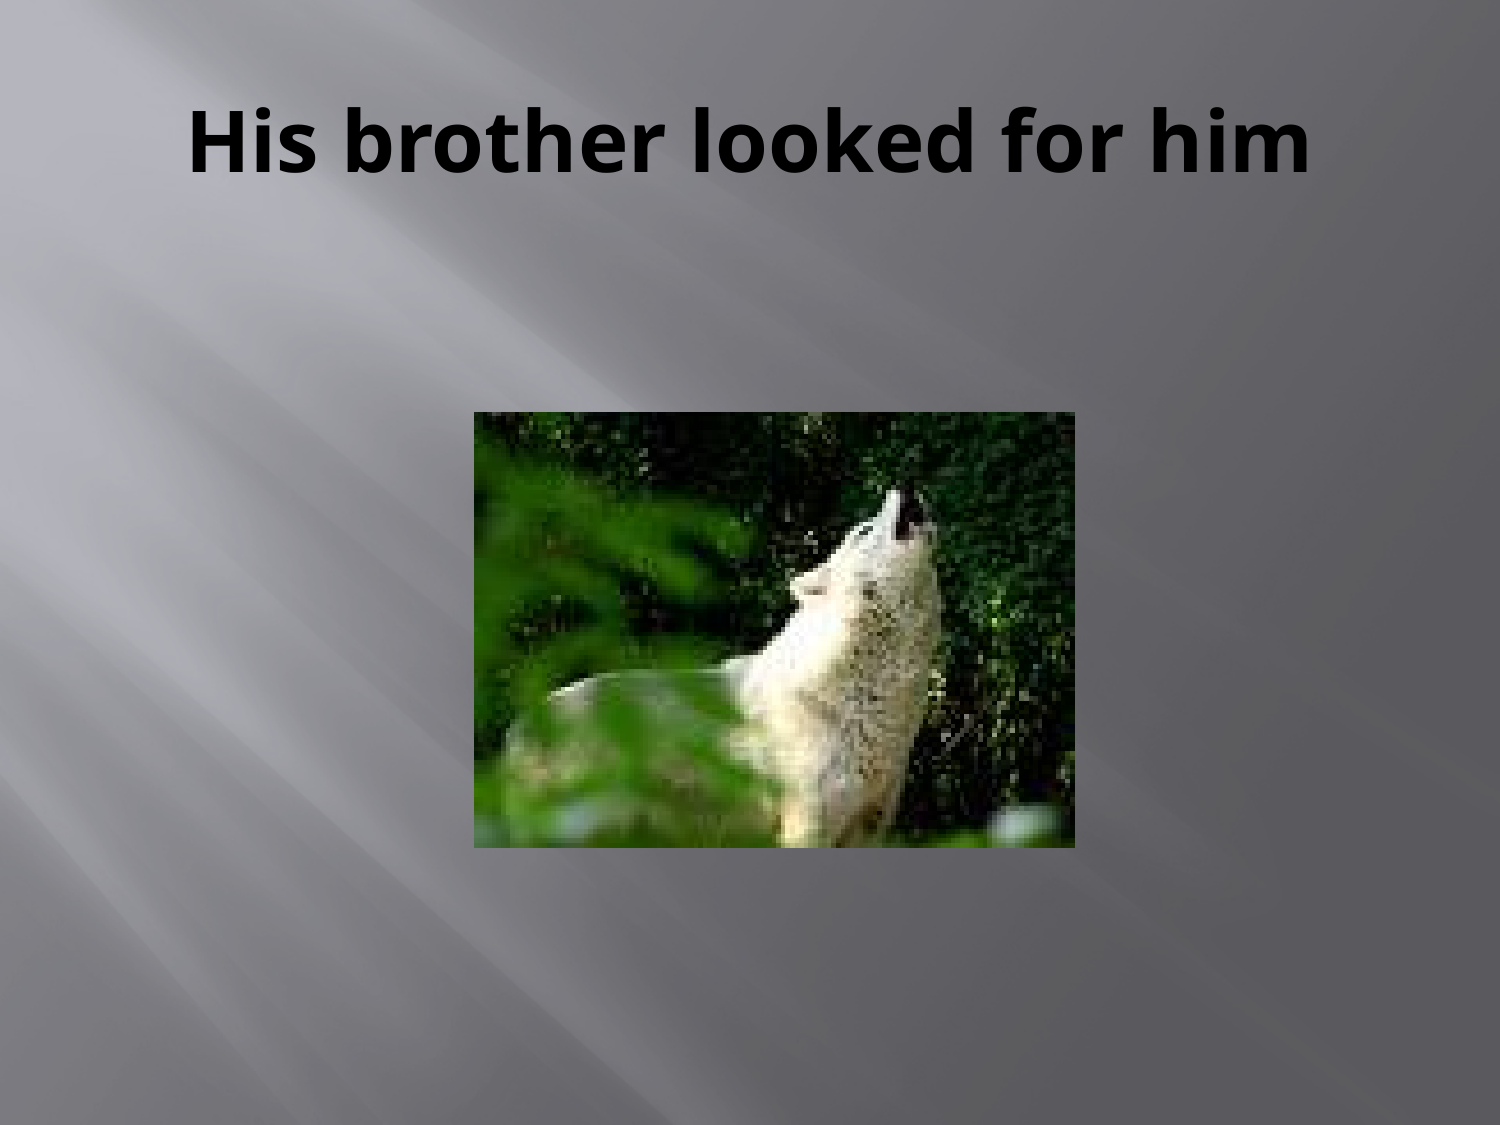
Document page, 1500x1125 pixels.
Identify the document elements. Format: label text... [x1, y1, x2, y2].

title His brother looked for him [75, 45, 1425, 233]
picture [474, 412, 1076, 848]
